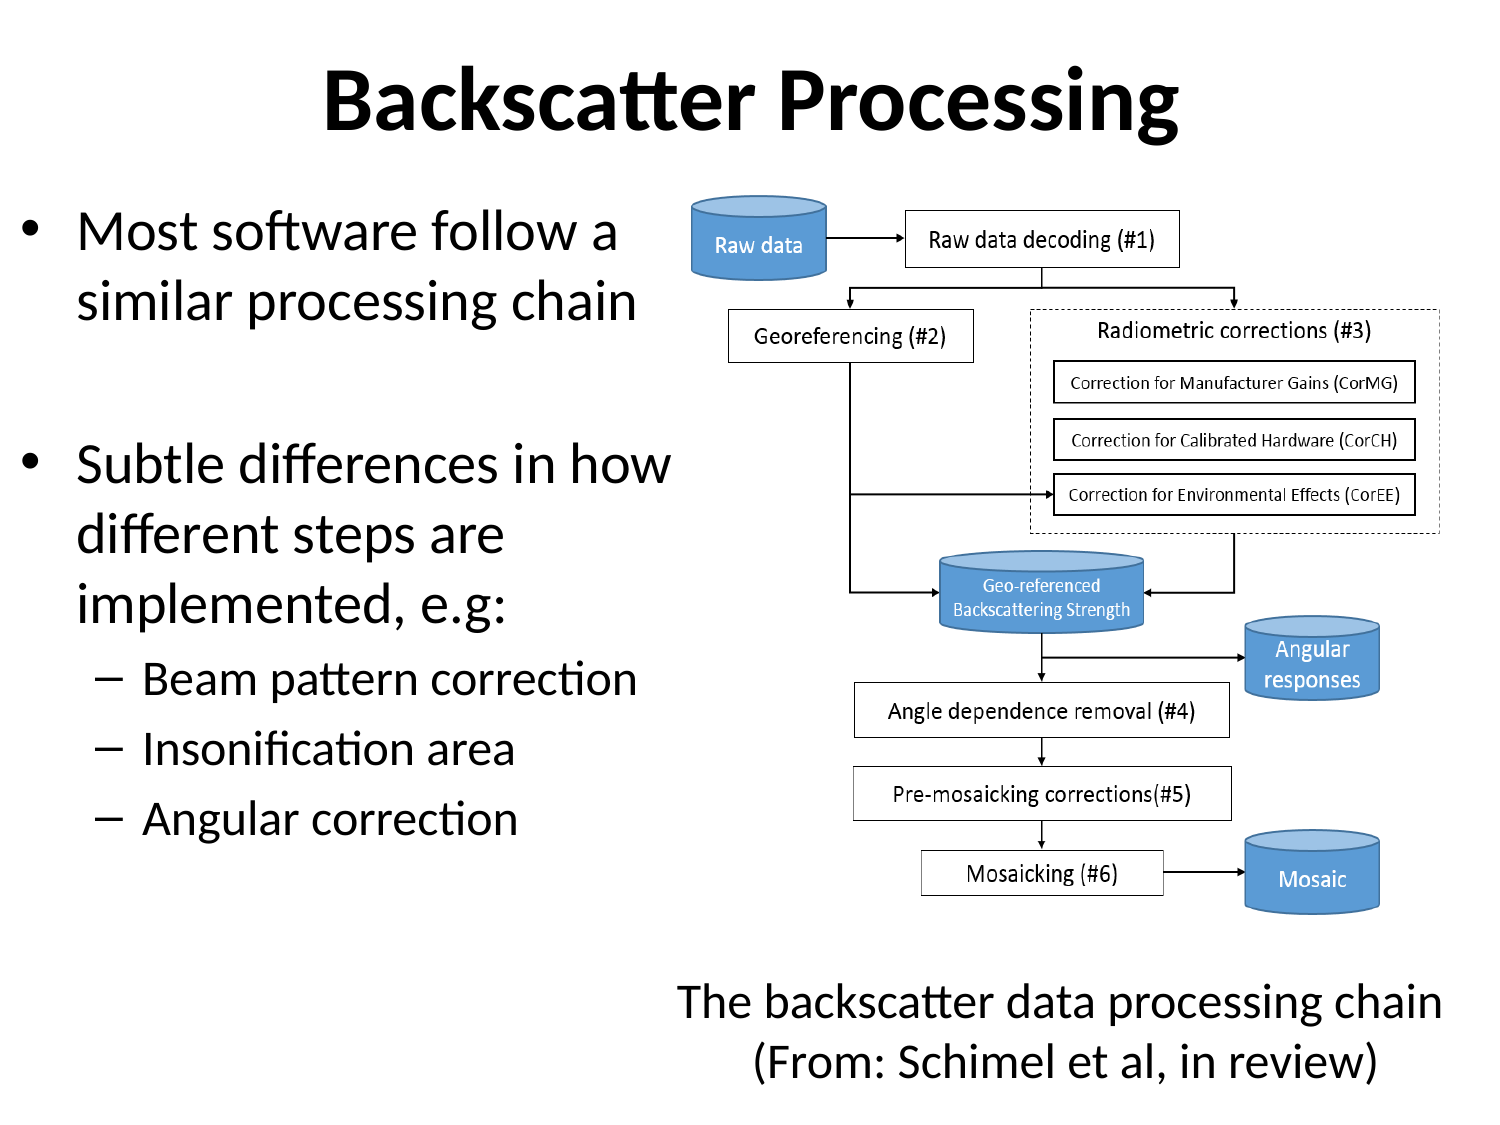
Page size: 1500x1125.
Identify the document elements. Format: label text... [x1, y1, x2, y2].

text_box The backscatter data processing chain (From: Schimel et al, in review) [661, 961, 1470, 1097]
title Backscatter Processing [76, 0, 1427, 184]
list Most software follow a similar processing chain Subtle differences in how different steps are implemented, e.g: Beam pattern correction Insonification area Angular correction [5, 184, 727, 1000]
picture [678, 184, 1453, 929]
